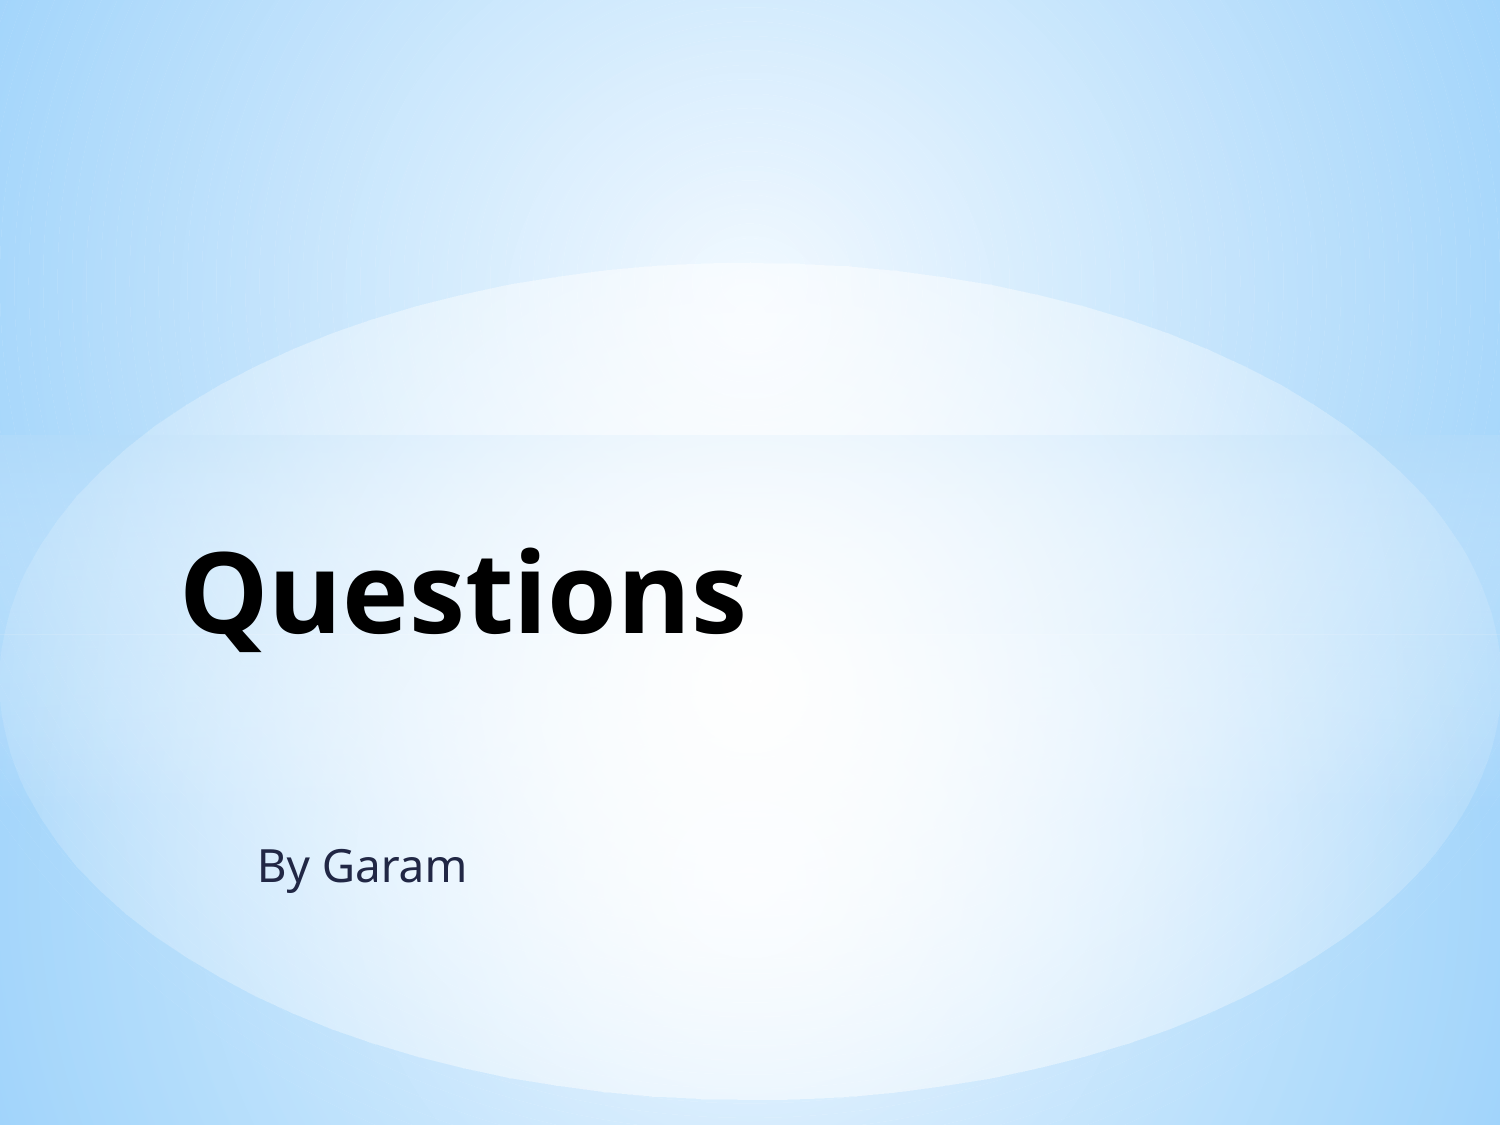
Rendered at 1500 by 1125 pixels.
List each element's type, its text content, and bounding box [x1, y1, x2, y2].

subtitle By Garam [241, 828, 1167, 974]
title Questions [134, 513, 1312, 808]
